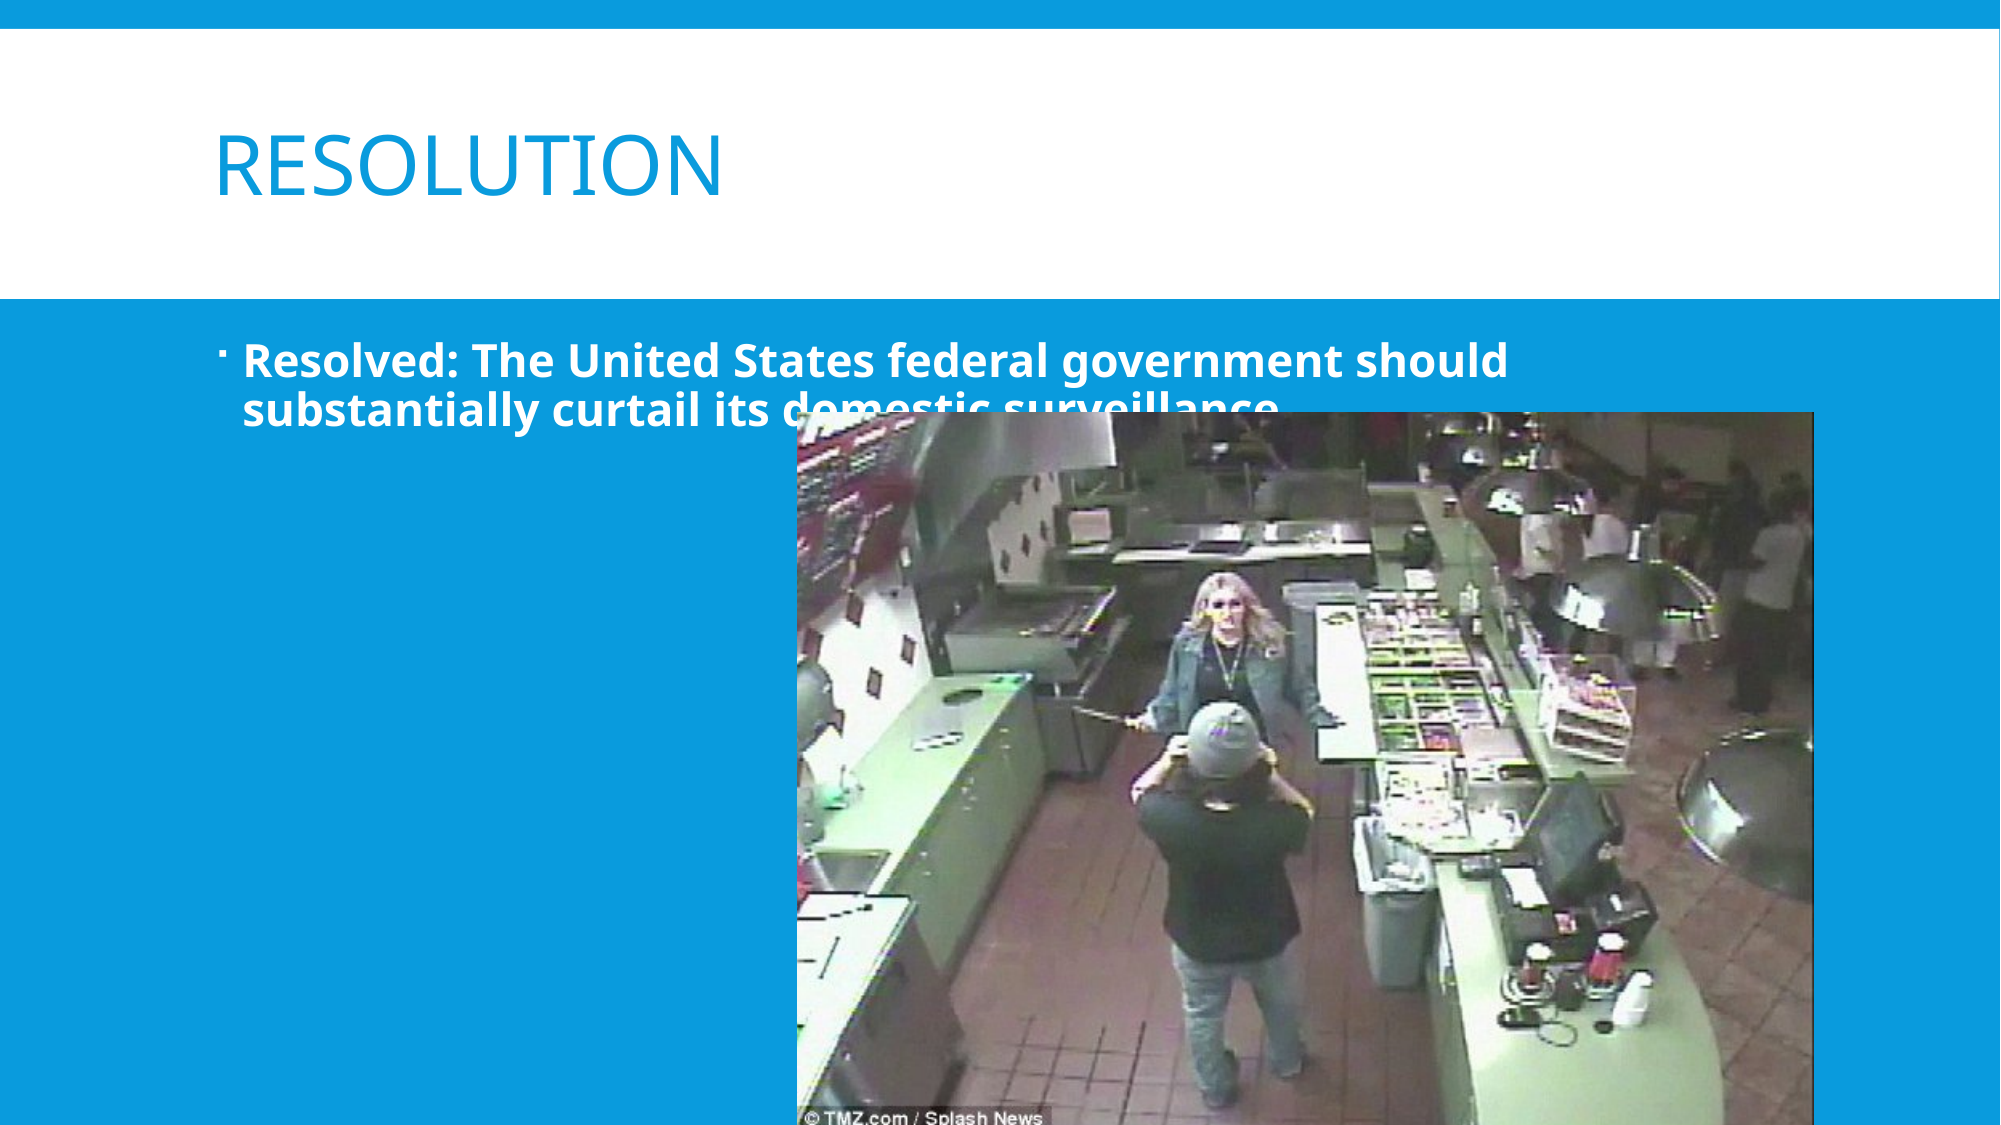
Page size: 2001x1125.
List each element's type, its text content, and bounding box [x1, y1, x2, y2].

title Resolution [197, 46, 1803, 295]
picture [797, 411, 1813, 1125]
list Resolved: The United States federal government should substantially curtail its domestic surveillance. [197, 329, 1803, 1020]
